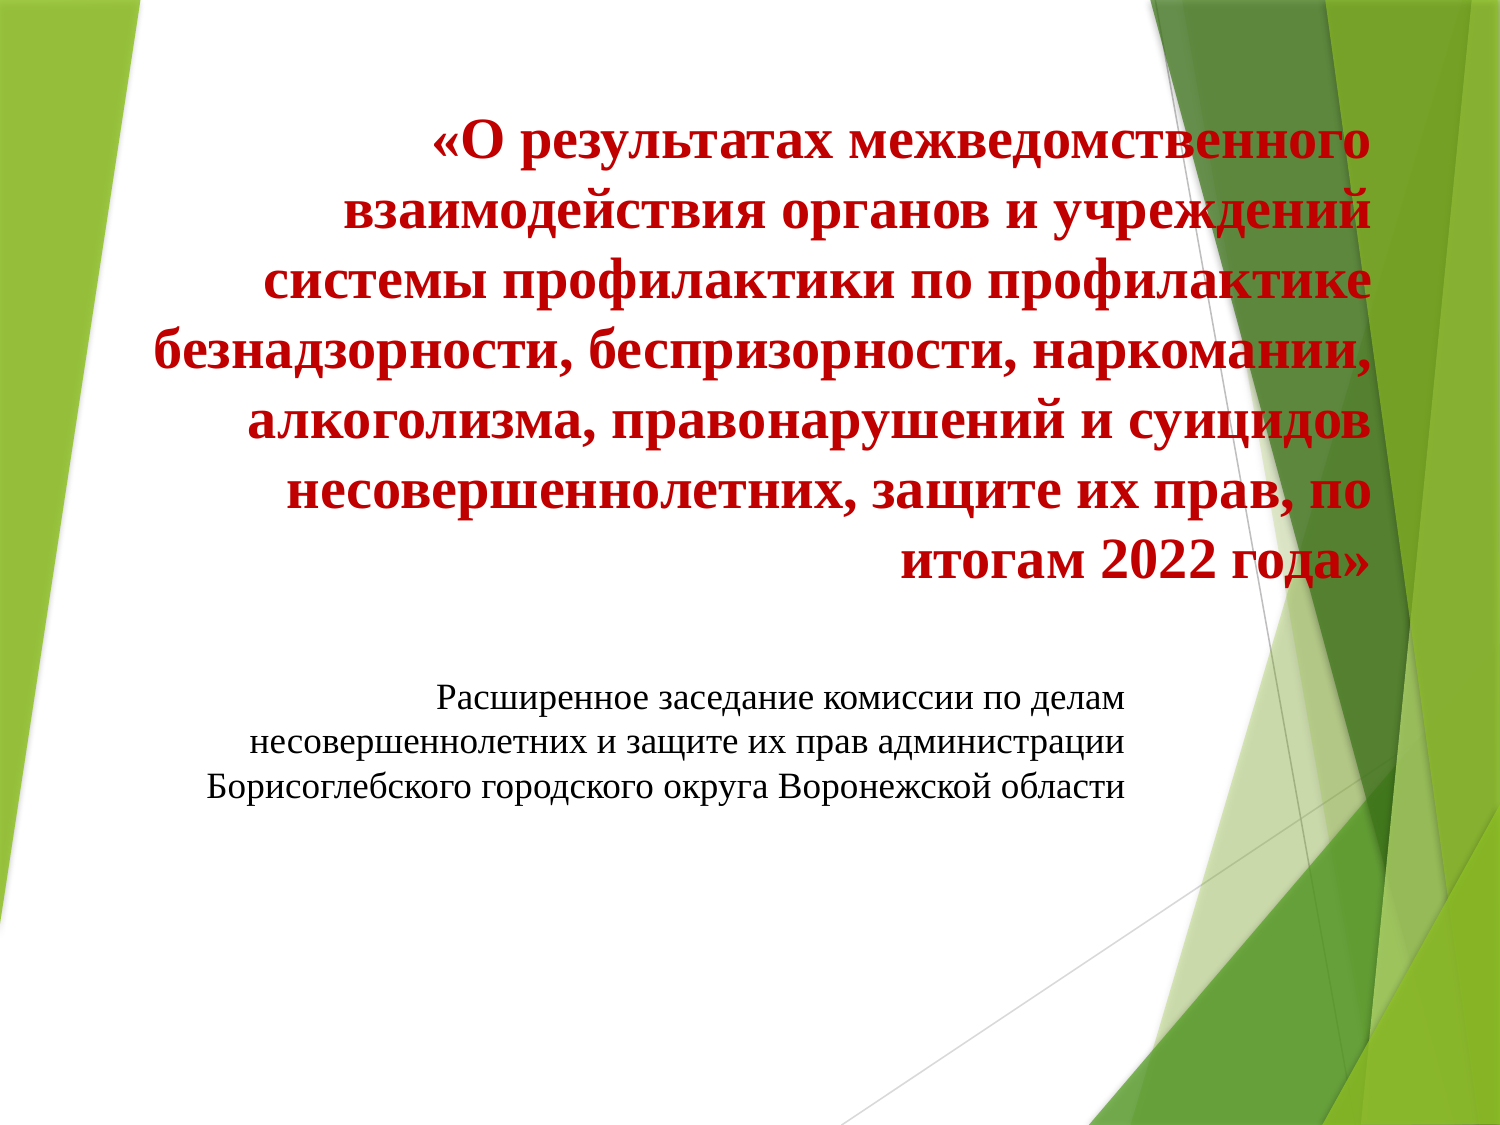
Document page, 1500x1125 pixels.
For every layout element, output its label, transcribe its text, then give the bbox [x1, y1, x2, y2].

subtitle Расширенное заседание комиссии по делам несовершеннолетних и защите их прав администрации Борисоглебского городского округа Воронежской области [185, 664, 1142, 845]
title «О результатах межведомственного взаимодействия органов и учреждений системы профилактики по профилактике безнадзорности, беспризорности, наркомании, алкоголизма, правонарушений и суицидов несовершеннолетних, защите их прав, по итогам 2022 года» [112, 42, 1388, 598]
